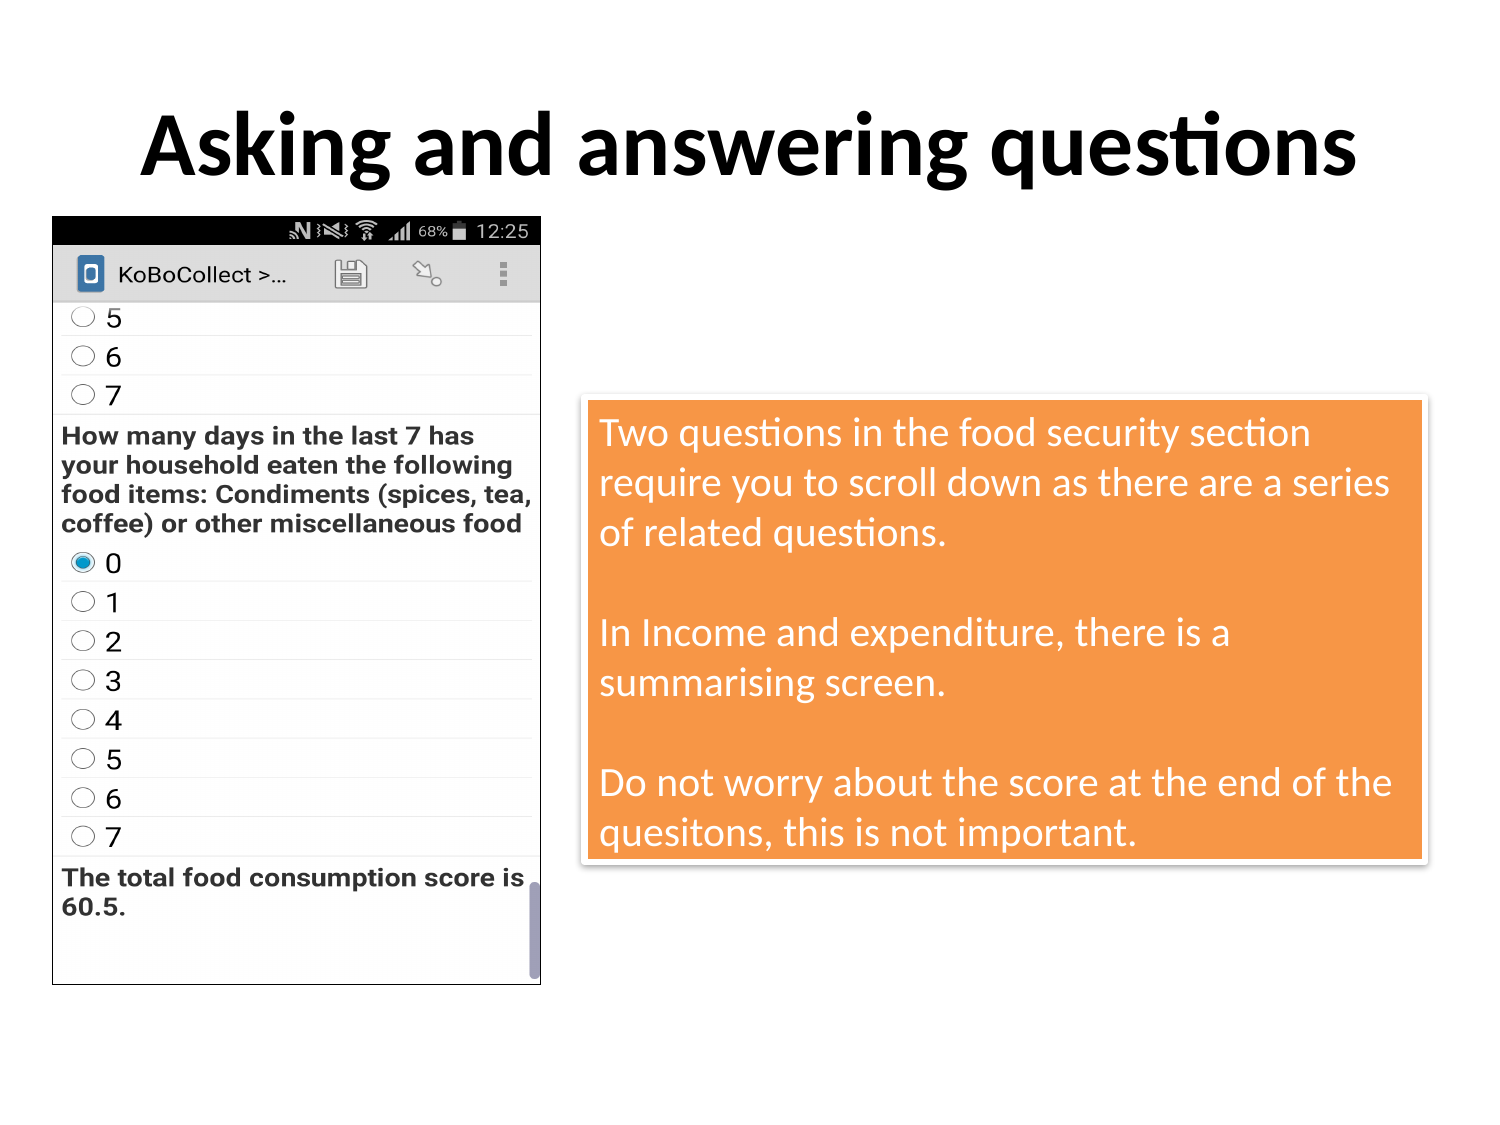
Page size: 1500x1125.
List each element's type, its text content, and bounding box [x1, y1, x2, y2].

text_box Two questions in the food security section require you to scroll down as there are a series of related questions. In Income and expenditure, there is a summarising screen. Do not worry about the score at the end of the quesitons, this is not important. [581, 394, 1428, 865]
picture [52, 215, 541, 986]
title Asking and answering questions [75, 45, 1425, 233]
